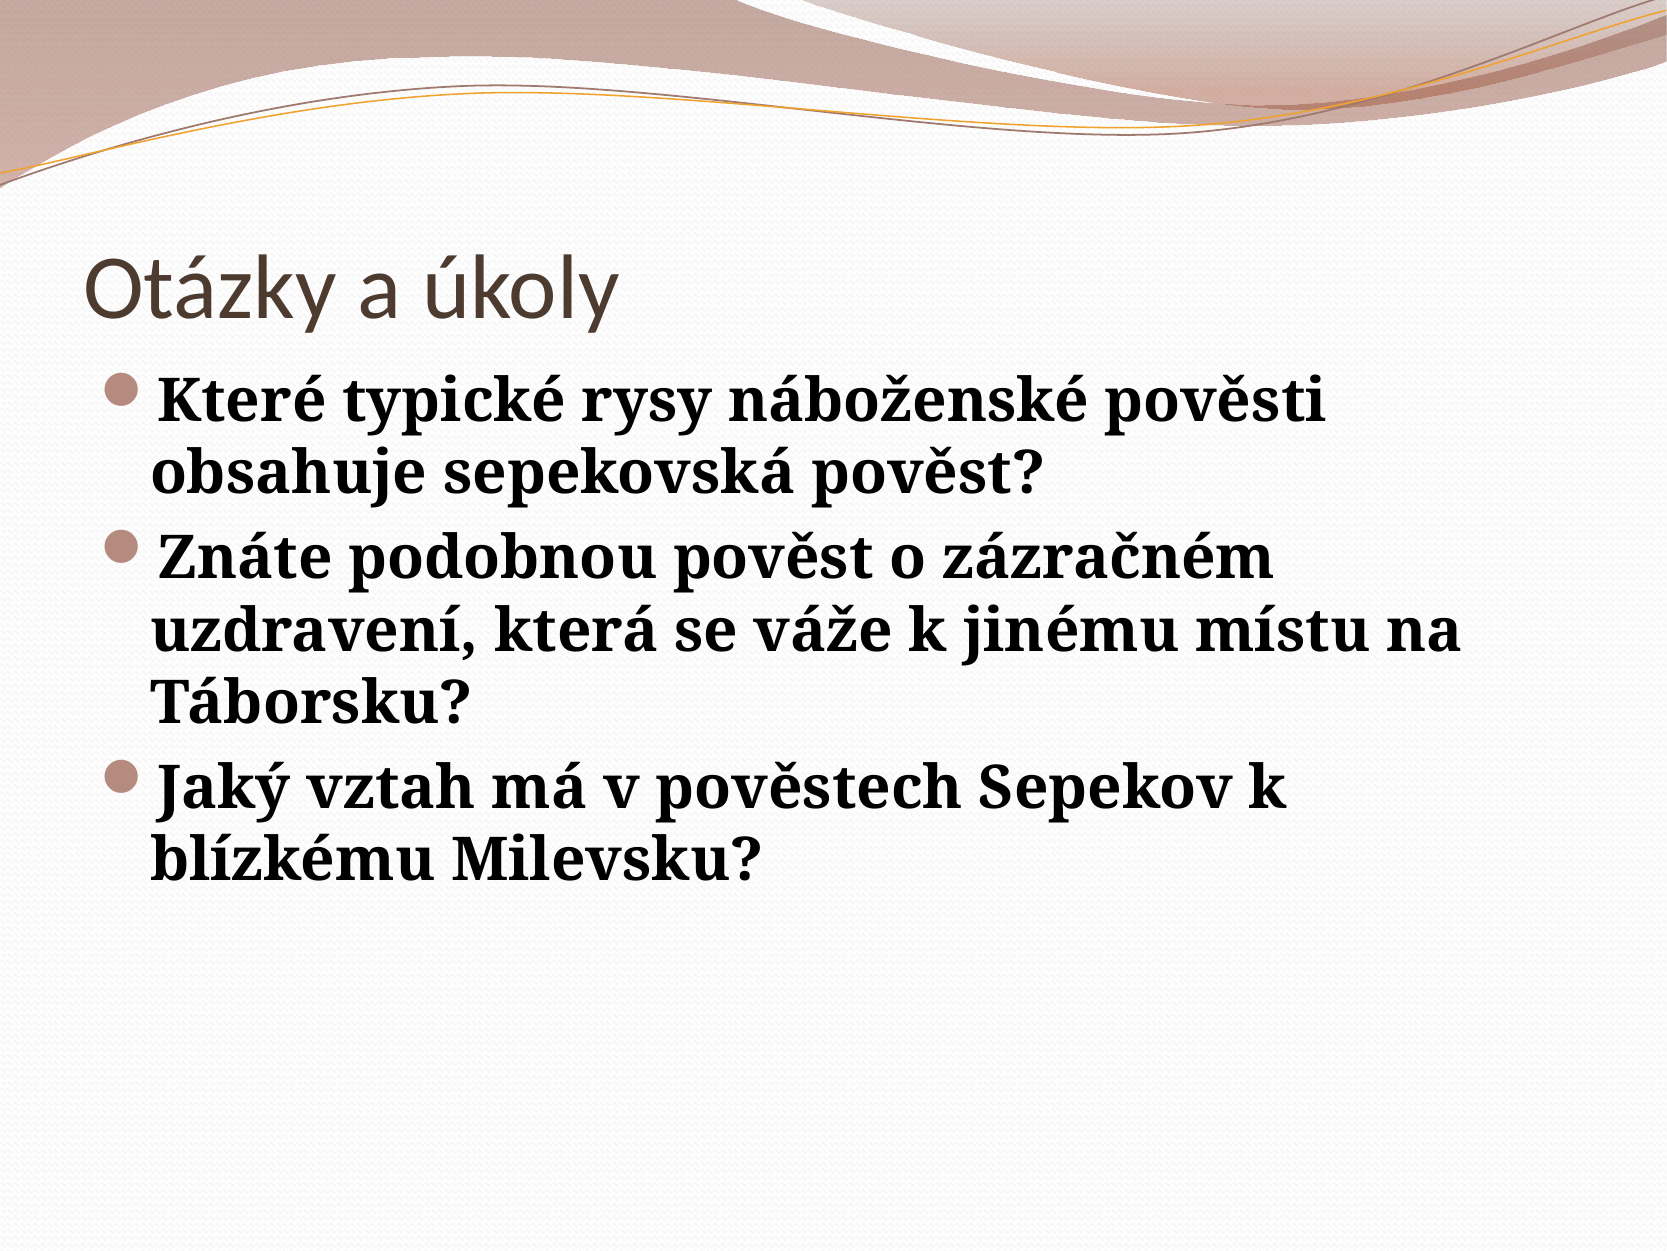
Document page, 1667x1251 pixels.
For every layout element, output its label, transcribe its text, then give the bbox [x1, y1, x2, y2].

title Otázky a úkoly [83, 128, 1584, 337]
list Které typické rysy náboženské pověsti obsahuje sepekovská pověst? Znáte podobnou pověst o zázračném uzdravení, která se váže k jinému místu na Táborsku? Jaký vztah má v pověstech Sepekov k blízkému Milevsku? [83, 352, 1584, 1153]
